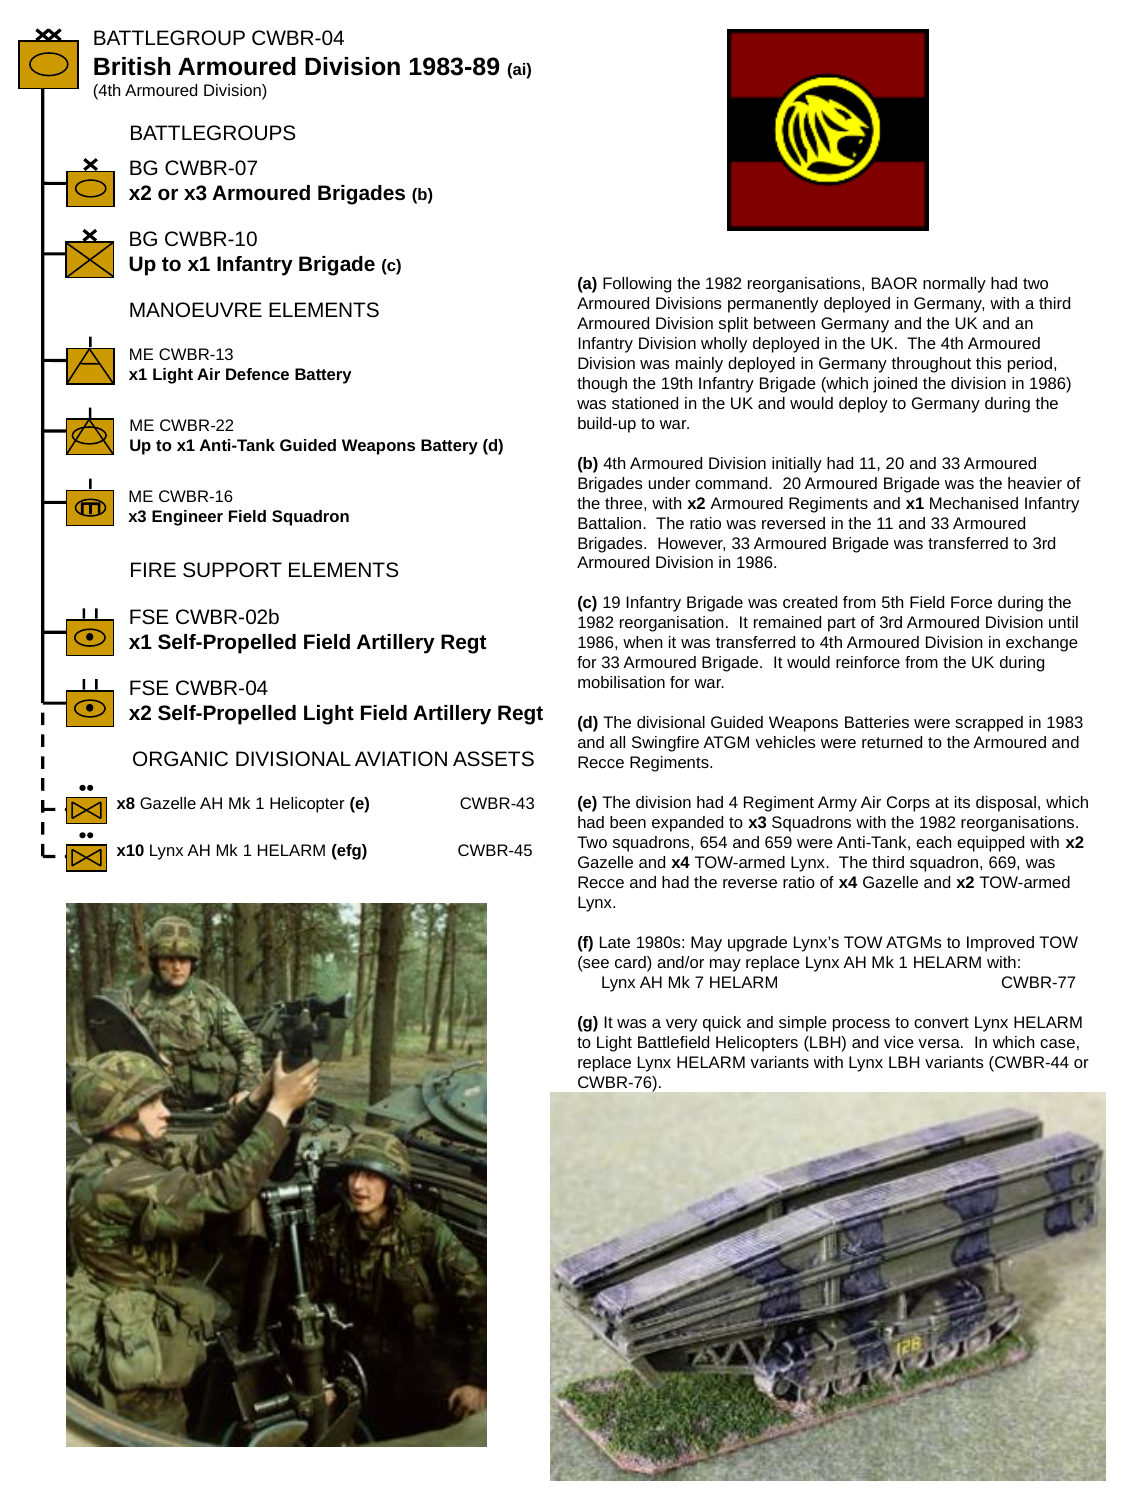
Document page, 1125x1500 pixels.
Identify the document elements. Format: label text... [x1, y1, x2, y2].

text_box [66, 845, 107, 872]
text_box FSE CWBR-02b x1 Self-Propelled Field Artillery Regt [114, 596, 508, 661]
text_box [83, 679, 97, 690]
text_box FIRE SUPPORT ELEMENTS [114, 549, 414, 589]
text_box ME CWBR-13 x1 Light Air Defence Battery [114, 336, 367, 392]
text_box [66, 348, 114, 385]
text_box BG CWBR-10 Up to x1 Infantry Brigade (c) [113, 218, 417, 284]
picture [66, 903, 487, 1447]
text_box ME CWBR-16 x3 Engineer Field Squadron [113, 478, 366, 533]
text_box BATTLEGROUP CWBR-04 British Armoured Division 1983-89 (ai) (4th Armoured Division) [78, 17, 548, 108]
text_box (a) Following the 1982 reorganisations, BAOR normally had two Armoured Divisions permanently deployed in Germany, with a third Armoured Division split between Germany and the UK and an Infantry Division wholly deployed in the UK. The 4th Armoured Division was mainly deployed in Germany throughout this period, though the 19th Infantry Brigade (which joined the division in 1986) was stationed in the UK and would deploy to Germany during the build-up to war. (b) 4th Armoured Division initially had 11, 20 and 33 Armoured Brigades under command. 20 Armoured Brigade was the heavier of the three, with x2 Armoured Regiments and x1 Mechanised Infantry Battalion. The ratio was reversed in the 11 and 33 Armoured Brigades. However, 33 Armoured Brigade was transferred to 3rd Armoured Division in 1986. (c) 19 Infantry Brigade was created from 5th Field Force during the 1982 reorganisation. It remained part of 3rd Armoured Division until 1986, when it was transferred to 4th Armoured Division in exchange for 33 Armoured Brigade. It would reinforce from the UK during mobilisation for war. (d) The divisional Guided Weapons Batteries were scrapped in 1983 and all Swingfire ATGM vehicles were returned to the Armoured and Recce Regiments. (e) The division had 4 Regiment Army Air Corps at its disposal, which had been expanded to x3 Squadrons with the 1982 reorganisations. Two squadrons, 654 and 659 were Anti-Tank, each equipped with x2 Gazelle and x4 TOW-armed Lynx. The third squadron, 669, was Recce and had the reverse ratio of x4 Gazelle and x2 TOW-armed Lynx. (f) Late 1980s: May upgrade Lynx’s TOW ATGMs to Improved TOW (see card) and/or may replace Lynx AH Mk 1 HELARM with: Lynx AH Mk 7 HELARM CWBR-77 (g) It was a very quick and simple process to convert Lynx HELARM to Light Battlefield Helicopters (LBH) and vice versa. In which case, replace Lynx HELARM variants with Lynx LBH variants (CWBR-44 or CWBR-76). [562, 265, 1106, 1092]
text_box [66, 419, 114, 455]
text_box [83, 608, 97, 619]
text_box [36, 29, 61, 41]
text_box BATTLEGROUPS [114, 112, 312, 152]
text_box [84, 159, 97, 170]
text_box BG CWBR-07 x2 or x3 Armoured Brigades (b) [114, 147, 448, 213]
text_box x10 Lynx AH Mk 1 HELARM (efg) CWBR-45 [101, 832, 548, 868]
text_box ORGANIC DIVISIONAL AVIATION ASSETS [117, 738, 550, 779]
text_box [18, 41, 79, 89]
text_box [80, 785, 93, 791]
text_box MANOEUVRE ELEMENTS [114, 289, 395, 329]
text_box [66, 797, 107, 824]
picture [550, 1092, 1106, 1481]
picture [727, 29, 929, 231]
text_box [66, 242, 114, 278]
text_box ME CWBR-22 Up to x1 Anti-Tank Guided Weapons Battery (d) [114, 407, 520, 463]
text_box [66, 620, 114, 656]
text_box FSE CWBR-04 x2 Self-Propelled Light Field Artillery Regt [114, 667, 559, 732]
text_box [66, 490, 114, 526]
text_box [80, 833, 93, 838]
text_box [66, 691, 114, 727]
text_box x8 Gazelle AH Mk 1 Helicopter (e) CWBR-43 [101, 785, 550, 821]
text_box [66, 171, 114, 207]
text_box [83, 230, 97, 241]
